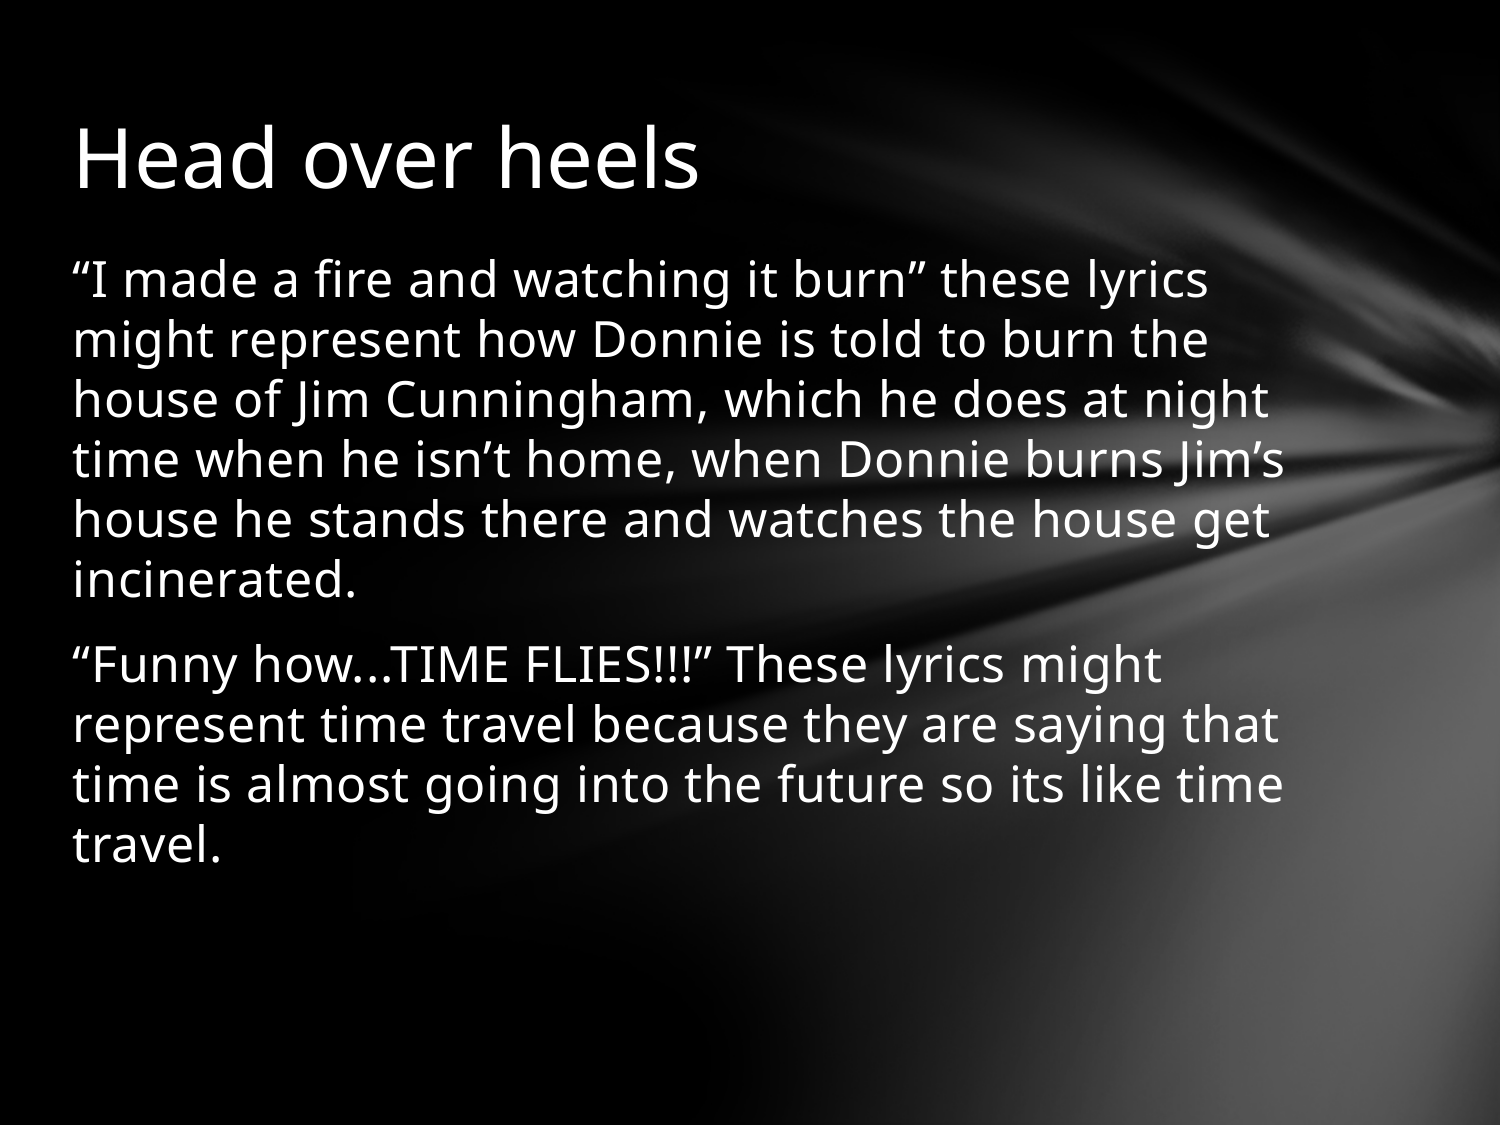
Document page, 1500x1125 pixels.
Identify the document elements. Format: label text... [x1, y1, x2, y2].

list “I made a fire and watching it burn” these lyrics might represent how Donnie is told to burn the house of Jim Cunningham, which he does at night time when he isn’t home, when Donnie burns Jim’s house he stands there and watches the house get incinerated. “Funny how...TIME FLIES!!!” These lyrics might represent time travel because they are saying that time is almost going into the future so its like time travel. [57, 239, 1318, 1015]
title Head over heels [57, 37, 1318, 213]
